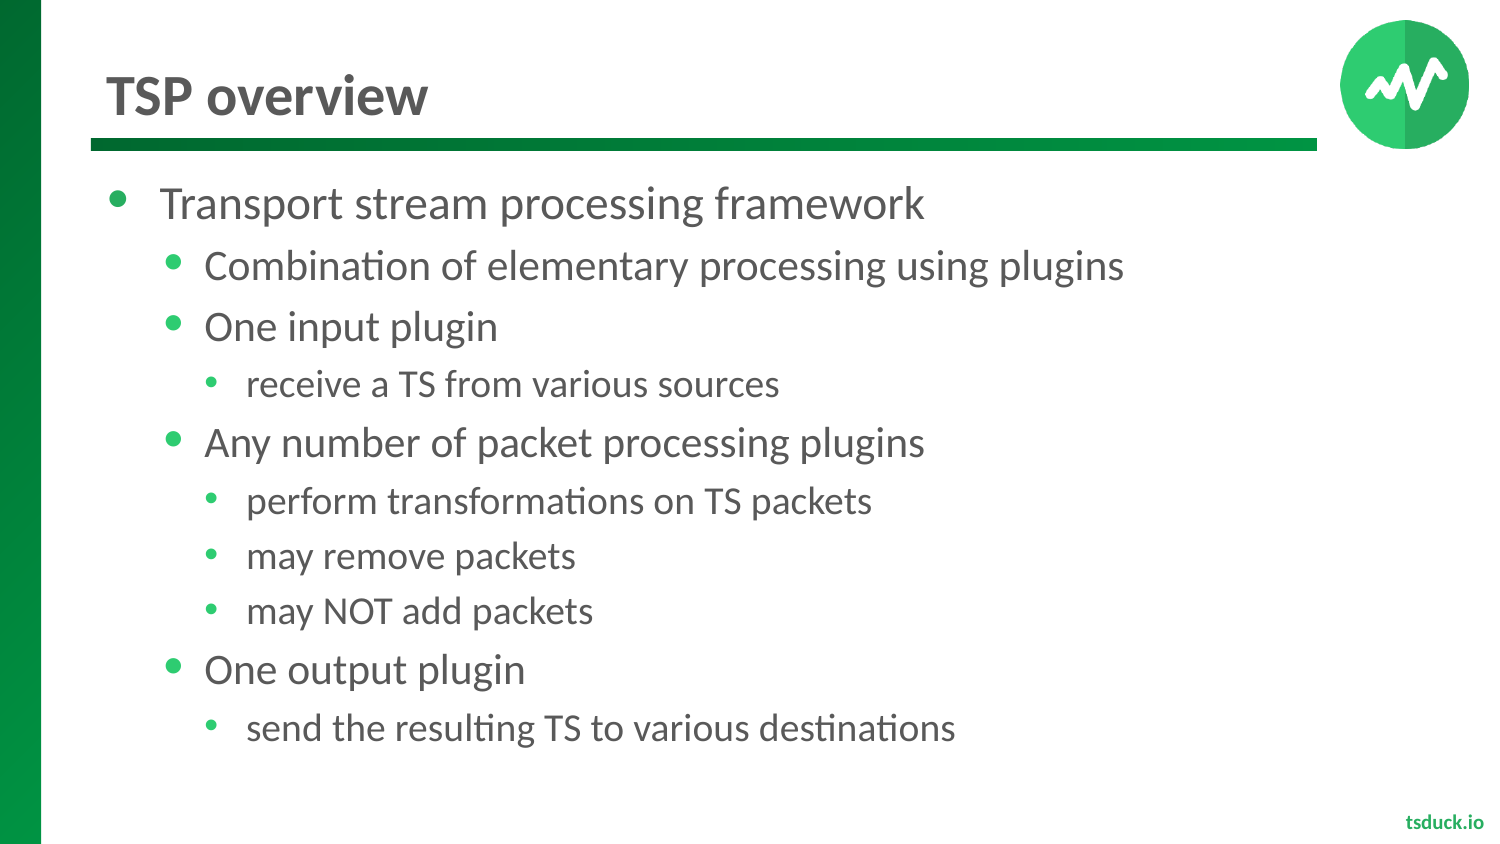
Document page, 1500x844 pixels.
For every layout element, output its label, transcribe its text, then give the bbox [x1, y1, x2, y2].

title TSP overview [91, 38, 1333, 146]
list Transport stream processing framework Combination of elementary processing using plugins One input plugin receive a TS from various sources Any number of packet processing plugins perform transformations on TS packets may remove packets may NOT add packets One output plugin send the resulting TS to various destinations [91, 164, 1454, 759]
picture [1340, 20, 1469, 149]
